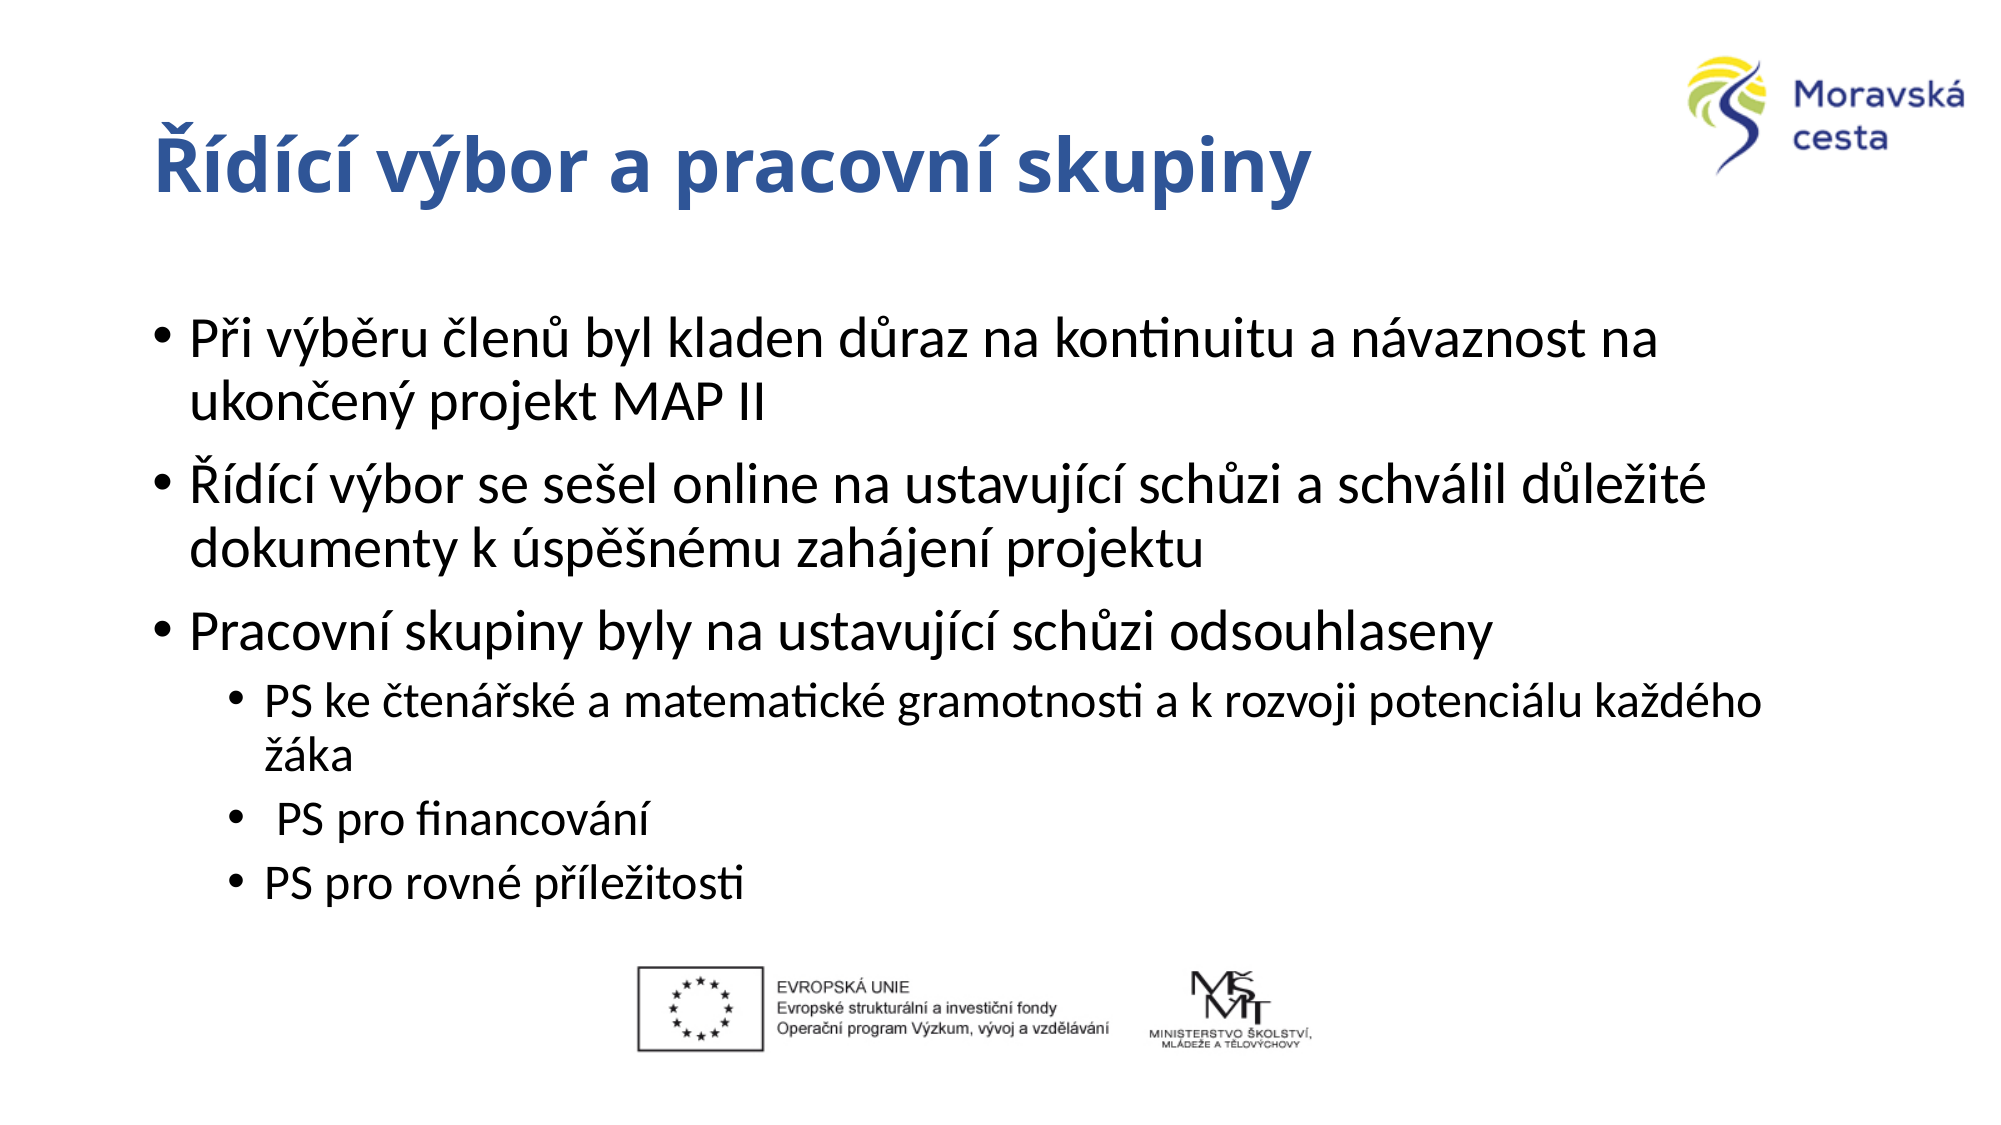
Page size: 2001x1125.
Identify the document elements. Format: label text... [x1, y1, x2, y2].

picture [592, 925, 1349, 1094]
picture [1655, 18, 1983, 199]
list Při výběru členů byl kladen důraz na kontinuitu a návaznost na ukončený projekt MAP II Řídící výbor se sešel online na ustavující schůzi a schválil důležité dokumenty k úspěšnému zahájení projektu Pracovní skupiny byly na ustavující schůzi odsouhlaseny PS ke čtenářské a matematické gramotnosti a k rozvoji potenciálu každého žáka PS pro financování PS pro rovné příležitosti [137, 299, 1863, 1014]
title Řídící výbor a pracovní skupiny [137, 59, 1863, 278]
